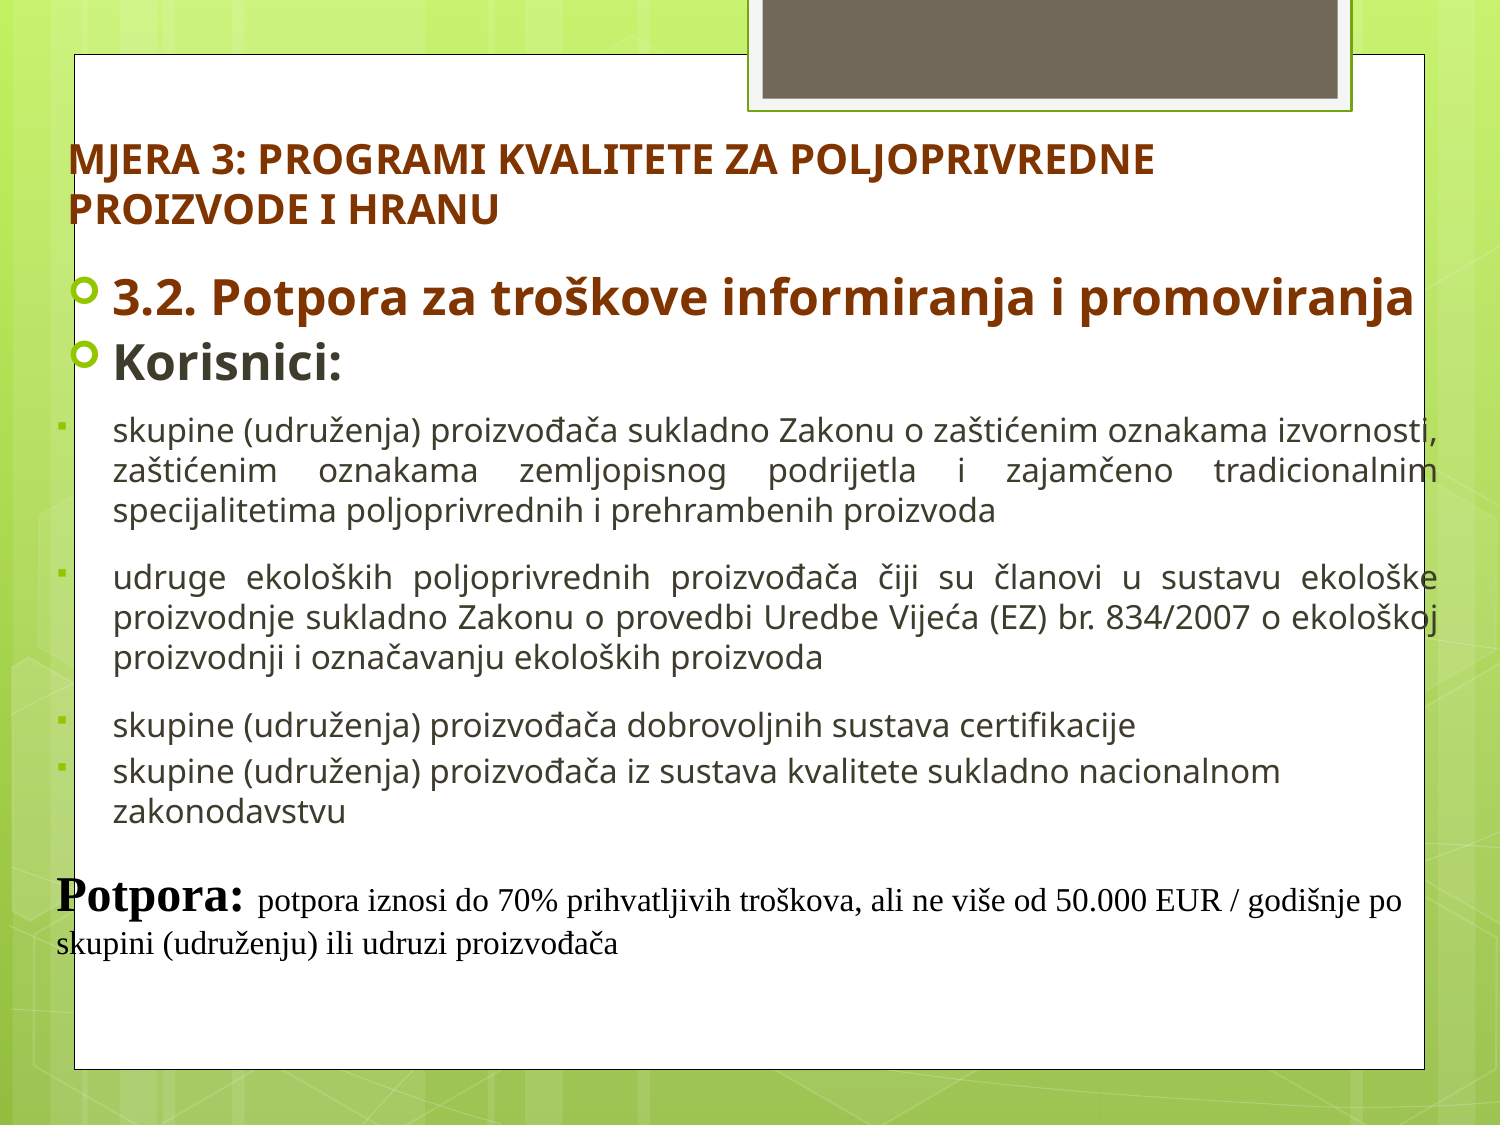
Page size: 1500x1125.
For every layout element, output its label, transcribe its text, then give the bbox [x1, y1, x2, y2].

text_box MJERA 3: PROGRAMI KVALITETE ZA POLJOPRIVREDNE PROIZVODE I HRANU [53, 125, 1459, 241]
list 3.2. Potpora za troškove informiranja i promoviranja Korisnici: skupine (udruženja) proizvođača sukladno Zakonu o zaštićenim oznakama izvornosti, zaštićenim oznakama zemljopisnog podrijetla i zajamčeno tradicionalnim specijalitetima poljoprivrednih i prehrambenih proizvoda udruge ekoloških poljoprivrednih proizvođača čiji su članovi u sustavu ekološke proizvodnje sukladno Zakonu o provedbi Uredbe Vijeća (EZ) br. 834/2007 o ekološkoj proizvodnji i označavanju ekoloških proizvoda skupine (udruženja) proizvođača dobrovoljnih sustava certifikacije skupine (udruženja) proizvođača iz sustava kvalitete sukladno nacionalnom zakonodavstvu Potpora: potpora iznosi do 70% prihvatljivih troškova, ali ne više od 50.000 EUR / godišnje po skupini (udruženju) ili udruzi proizvođača [41, 290, 1456, 1083]
